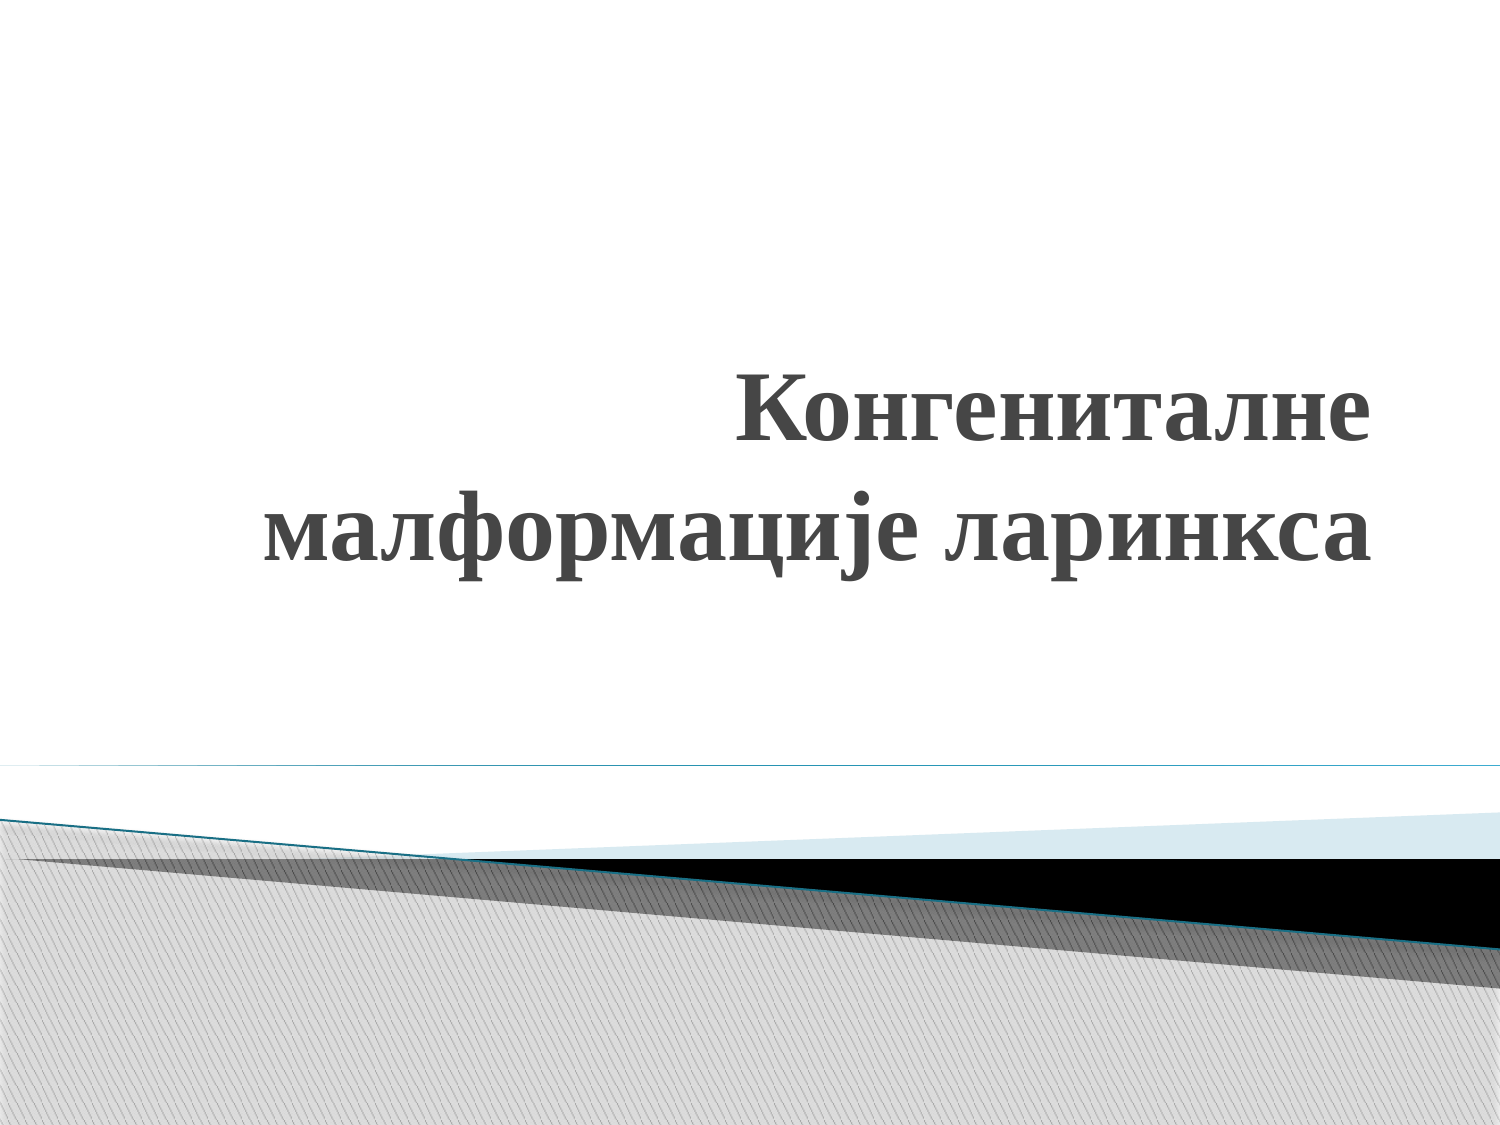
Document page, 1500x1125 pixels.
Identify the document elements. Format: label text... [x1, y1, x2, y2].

picture [5, 859, 1500, 989]
title Конгениталне малформације ларинкса [112, 287, 1388, 588]
